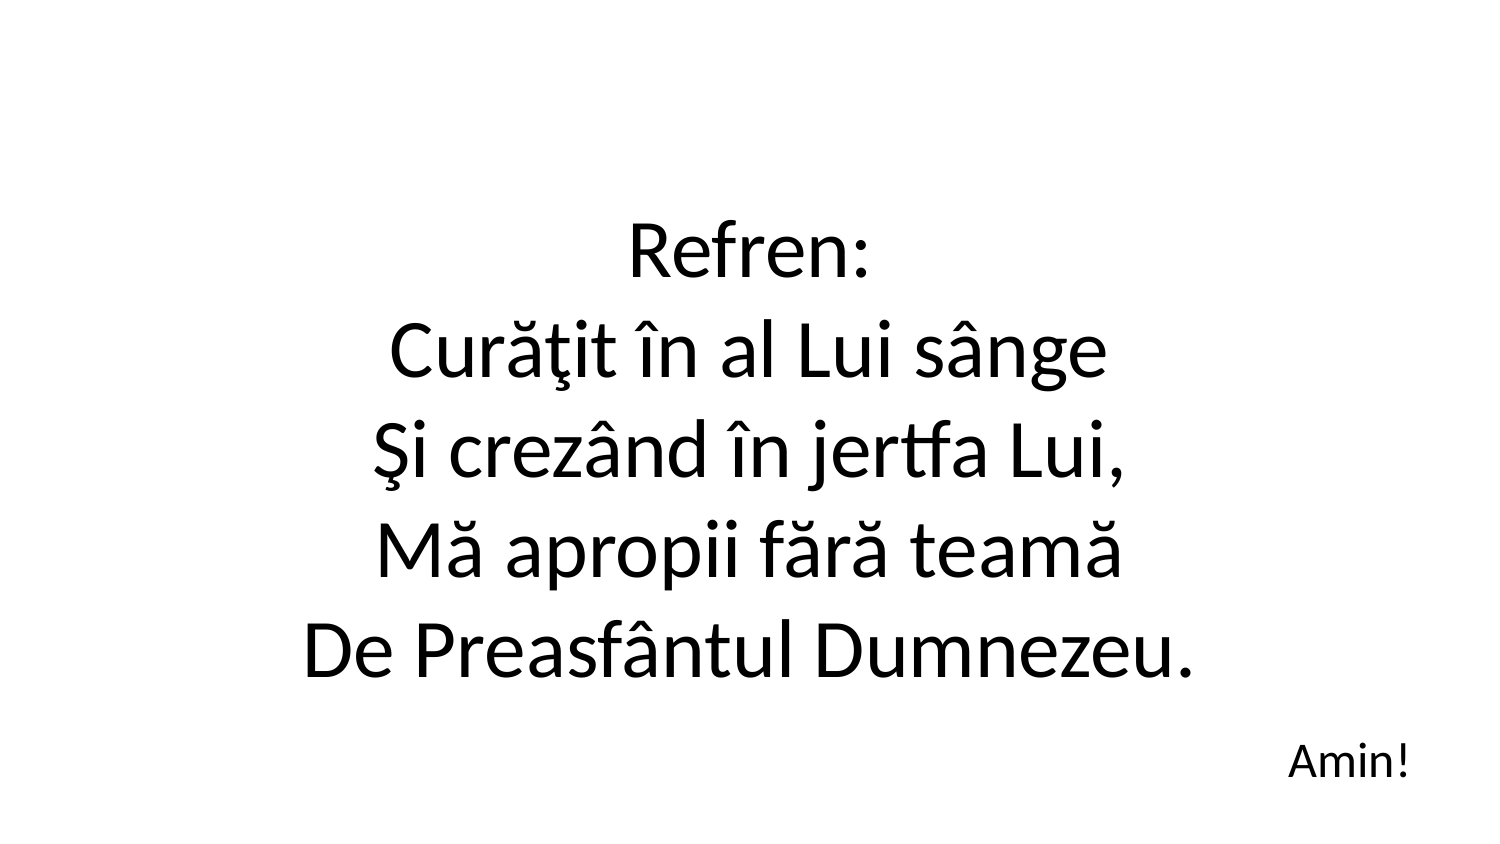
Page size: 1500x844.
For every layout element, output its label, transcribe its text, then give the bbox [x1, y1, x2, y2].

text_box Refren: Curăţit în al Lui sânge Şi crezând în jertfa Lui, Mă apropii fără teamă De Preasfântul Dumnezeu. [287, 142, 1213, 702]
text_box Amin! [1273, 674, 1427, 795]
